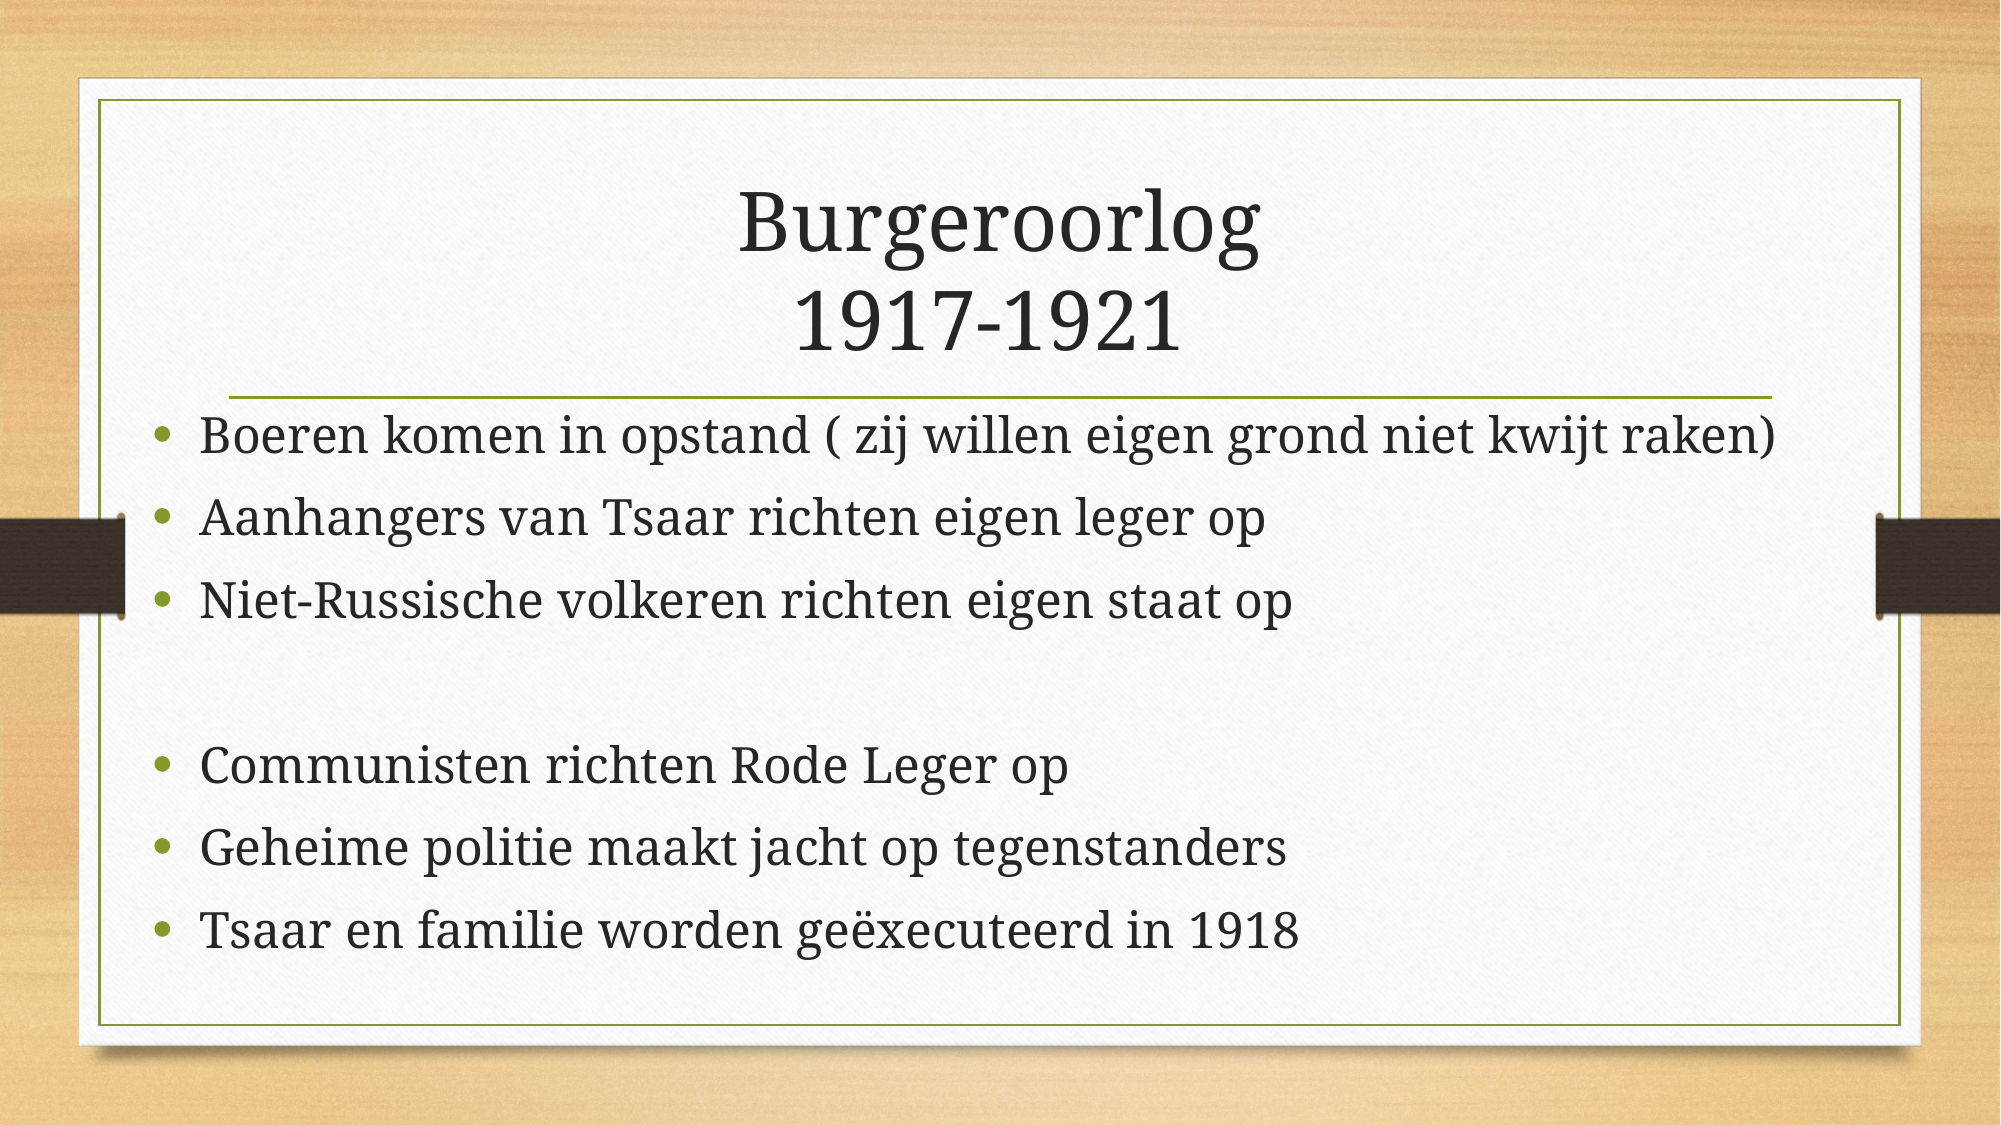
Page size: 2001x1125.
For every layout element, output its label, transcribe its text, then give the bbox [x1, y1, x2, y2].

picture [0, 0, 2001, 1125]
list Boeren komen in opstand ( zij willen eigen grond niet kwijt raken) Aanhangers van Tsaar richten eigen leger op Niet-Russische volkeren richten eigen staat op Communisten richten Rode Leger op Geheime politie maakt jacht op tegenstanders Tsaar en familie worden geëxecuteerd in 1918 [137, 395, 1985, 1014]
title Burgeroorlog 1917-1921 [212, 161, 1788, 375]
